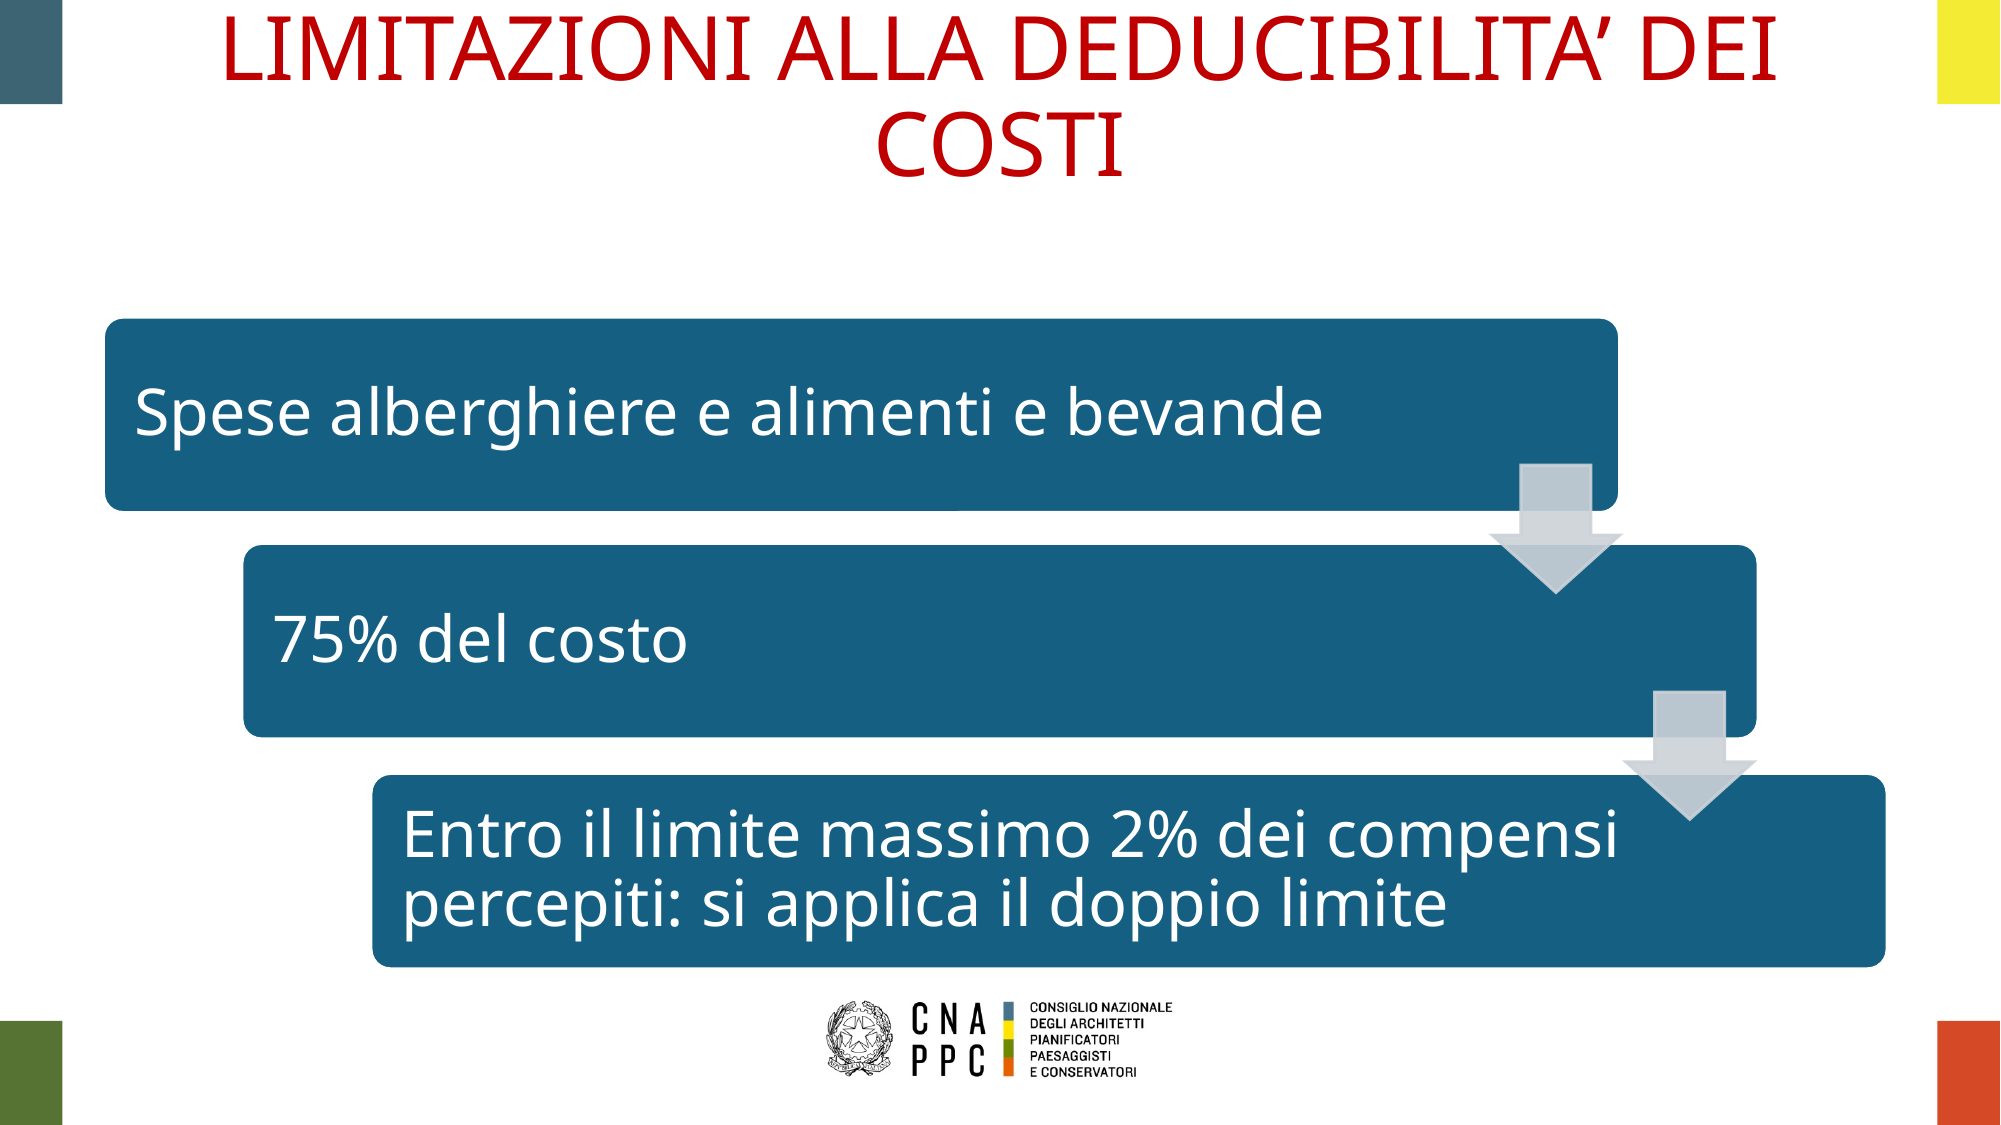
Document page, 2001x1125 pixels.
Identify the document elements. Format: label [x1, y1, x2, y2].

text_box [0, 0, 2000, 1125]
